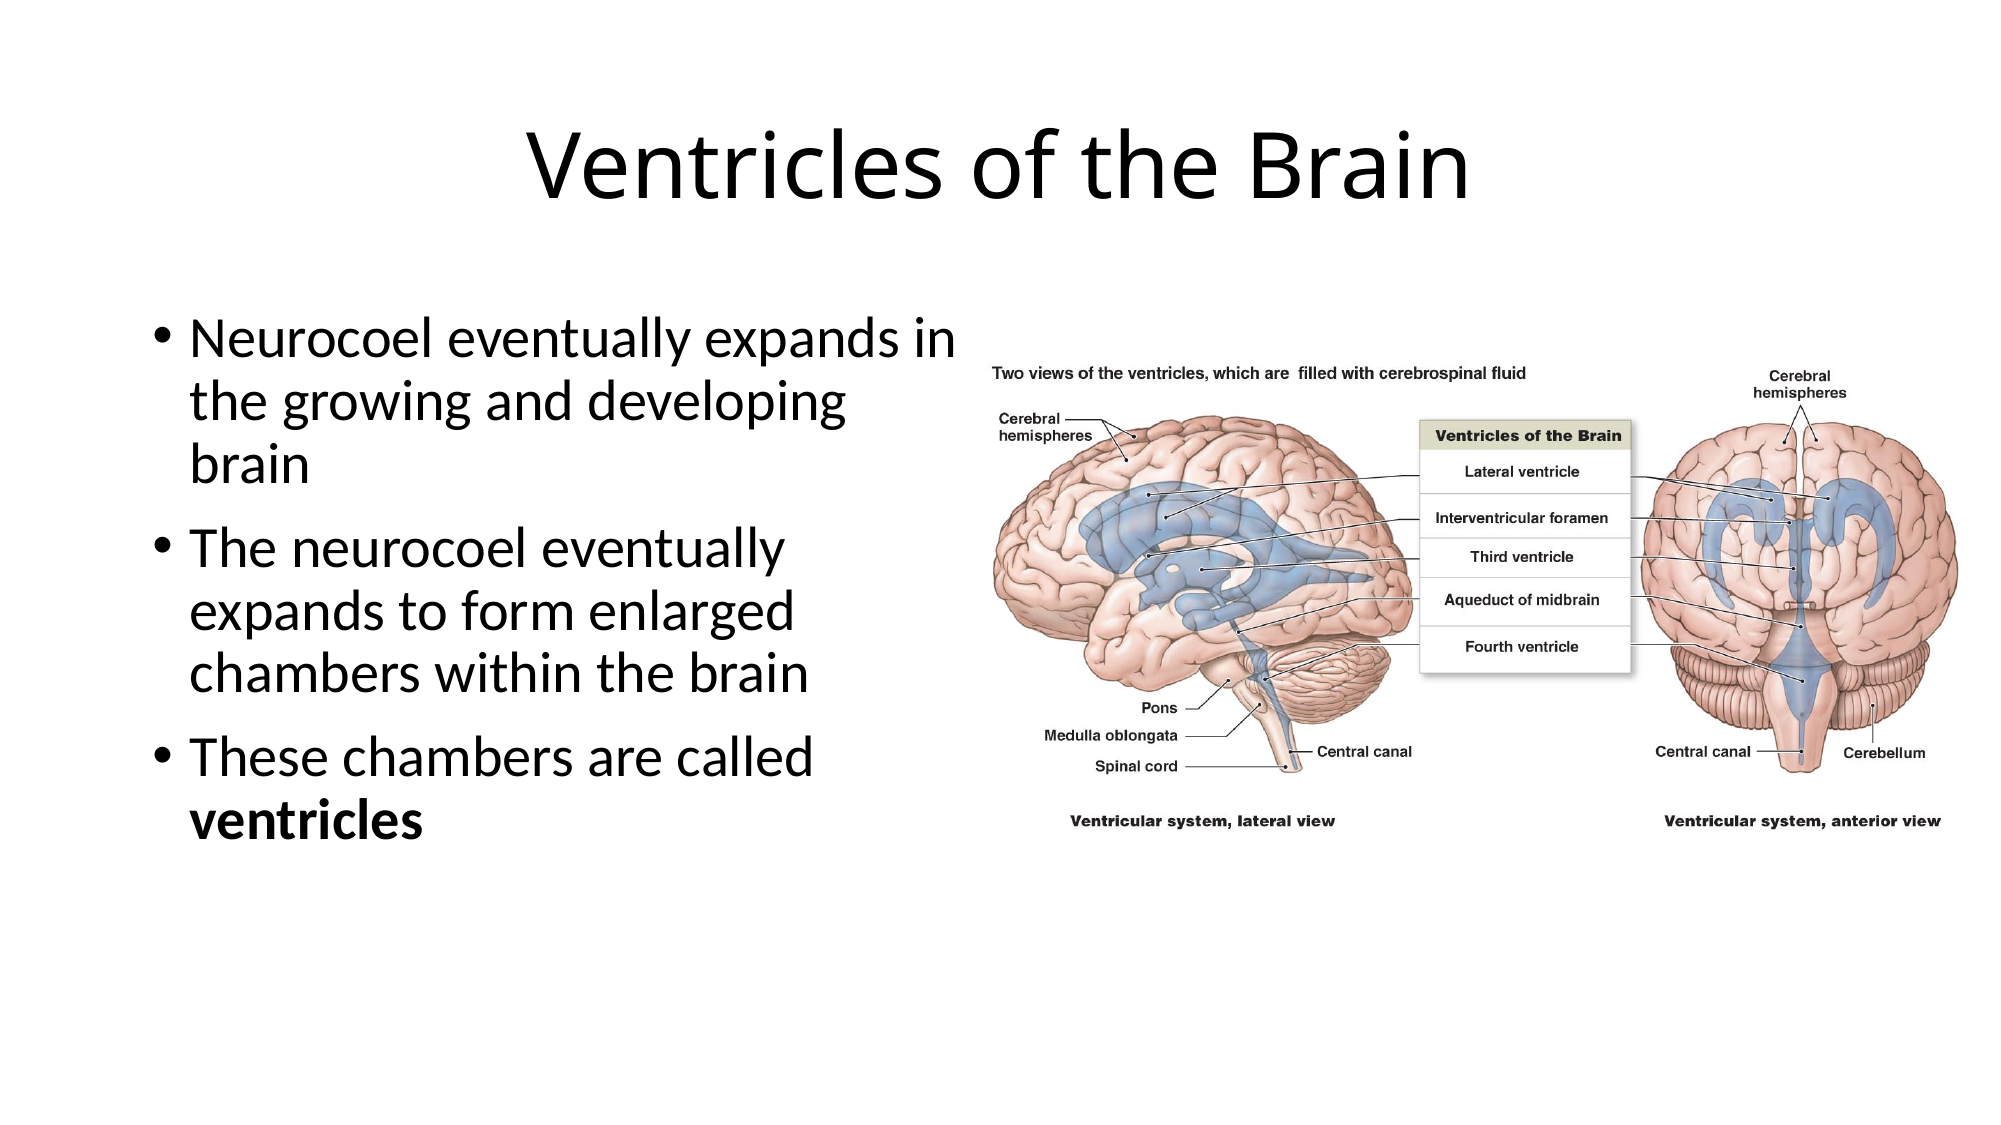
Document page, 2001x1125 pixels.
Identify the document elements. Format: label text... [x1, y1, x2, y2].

title Ventricles of the Brain [137, 59, 1863, 278]
picture [987, 361, 1964, 836]
list Neurocoel eventually expands in the growing and developing brain The neurocoel eventually expands to form enlarged chambers within the brain These chambers are called ventricles [137, 299, 988, 1014]
